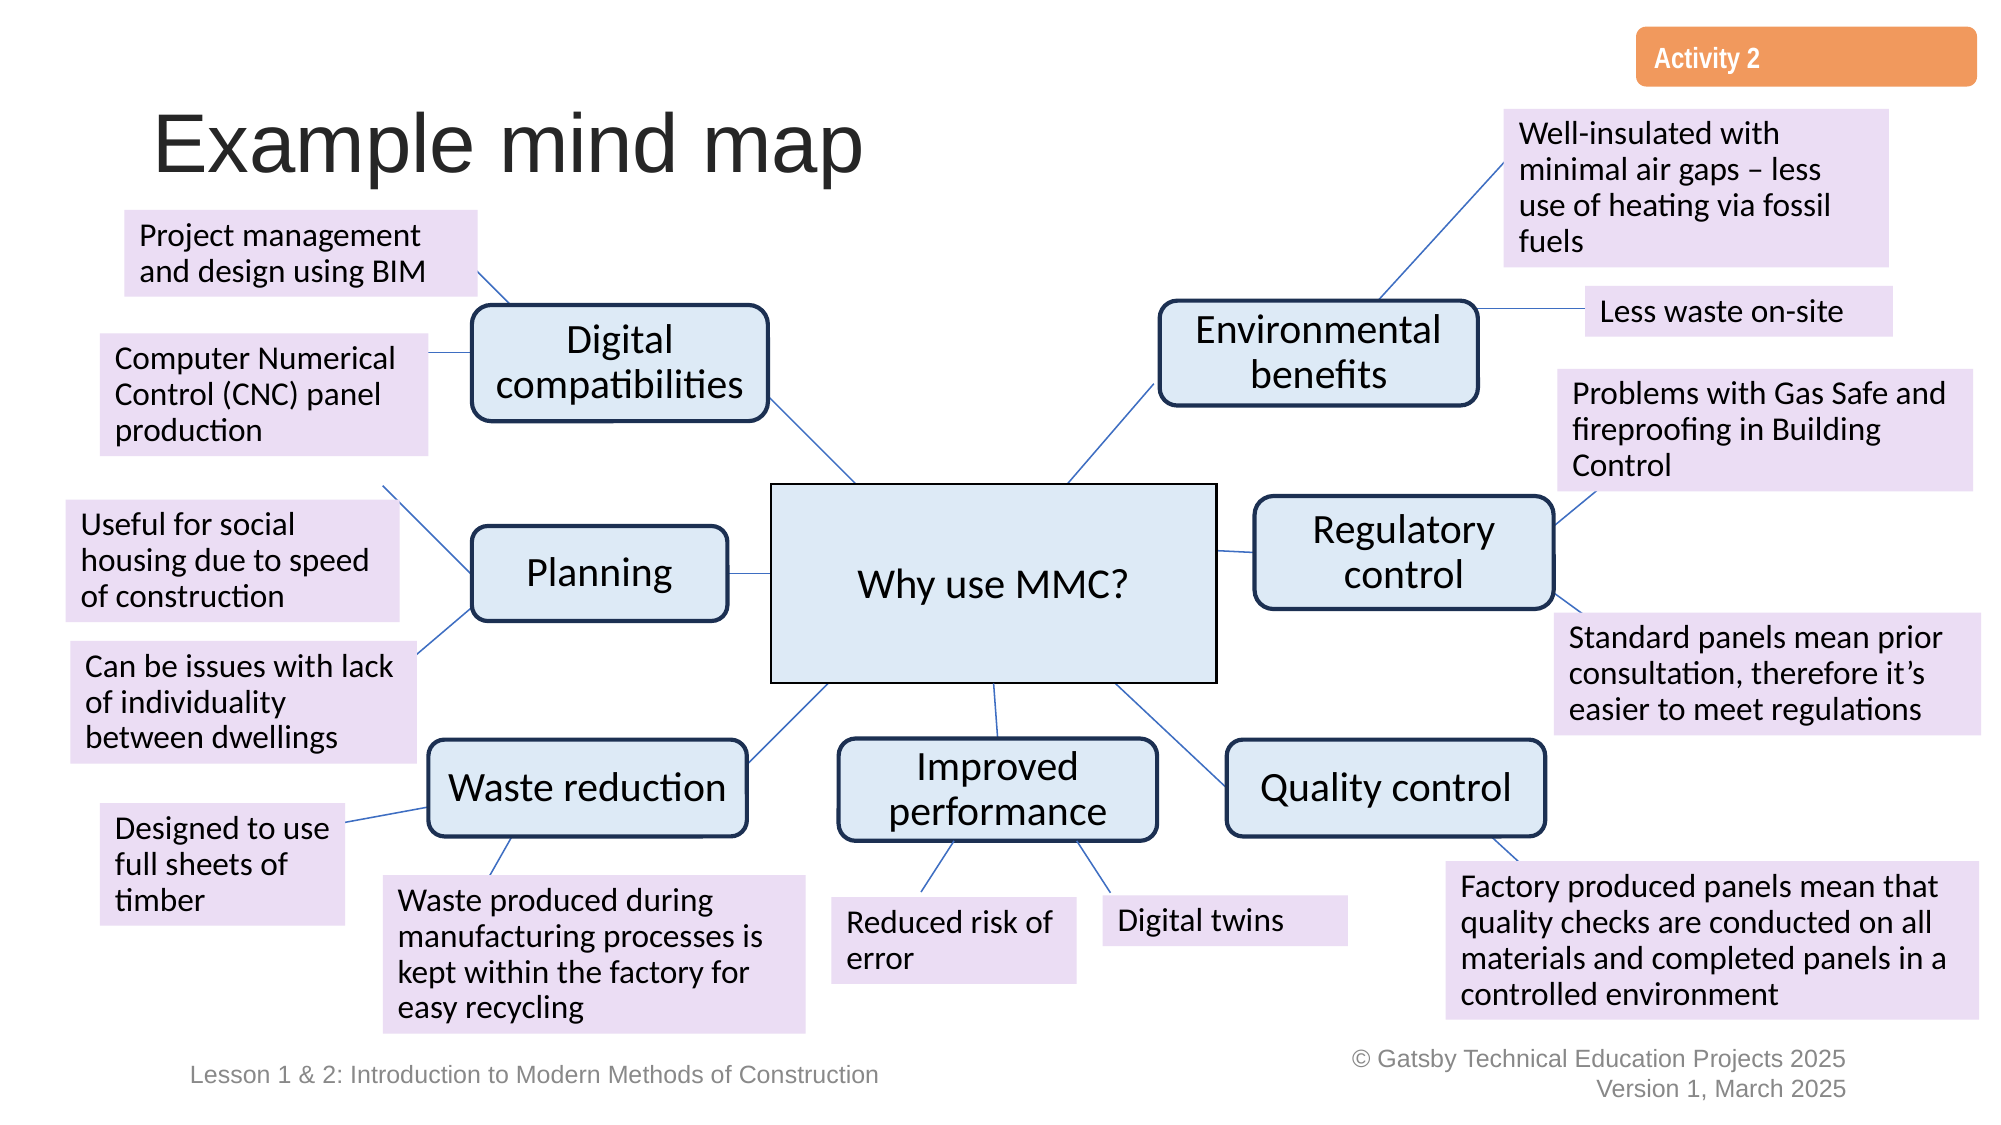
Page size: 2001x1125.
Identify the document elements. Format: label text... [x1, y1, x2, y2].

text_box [993, 683, 999, 742]
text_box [732, 669, 843, 780]
text_box Useful for social housing due to speed of construction [65, 499, 378, 623]
title Example mind map [137, 56, 1975, 235]
text_box Quality control [1226, 739, 1546, 837]
text_box Computer Numerical Control (CNC) panel production [99, 333, 429, 457]
text_box Factory produced panels mean that quality checks are conducted on all materials and completed panels in a controlled environment [1445, 861, 1980, 1020]
text_box Standard panels mean prior consultation, therefore it’s easier to meet regulations [1553, 612, 1982, 736]
text_box Planning [483, 526, 728, 622]
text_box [1509, 437, 1661, 563]
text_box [1354, 143, 1522, 327]
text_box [382, 602, 478, 684]
text_box Digital twins [1102, 895, 1348, 947]
text_box Designed to use full sheets of timber [99, 803, 346, 926]
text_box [1066, 383, 1154, 485]
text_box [449, 784, 542, 946]
text_box Environmental benefits [1159, 300, 1478, 406]
text_box Reduced risk of error [831, 897, 1077, 984]
text_box Digital compatibilities [471, 304, 768, 422]
text_box Less waste on-site [1585, 285, 1893, 337]
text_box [1526, 573, 1686, 689]
list Why use MMC? [770, 484, 1217, 684]
text_box Problems with Gas Safe and fireproofing in Building Control [1557, 368, 1974, 492]
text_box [765, 393, 879, 507]
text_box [920, 840, 955, 893]
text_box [1445, 794, 1642, 975]
text_box Can be issues with lack of individuality between dwellings [70, 640, 417, 764]
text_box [441, 235, 554, 348]
text_box Project management and design using BIM [124, 209, 478, 297]
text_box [382, 485, 495, 598]
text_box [1076, 840, 1111, 893]
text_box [1007, 582, 1227, 789]
text_box Activity 2 [1636, 26, 1978, 87]
text_box Regulatory control [1254, 496, 1524, 610]
text_box Well-insulated with minimal air gaps – less use of heating via fossil fuels [1503, 108, 1889, 268]
text_box Waste produced during manufacturing processes is kept within the factory for easy recycling [382, 875, 806, 1034]
text_box Waste reduction [428, 739, 747, 837]
text_box Improved performance [838, 738, 1158, 841]
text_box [1073, 543, 1255, 553]
list Lesson 1 & 2: Introduction to Modern Methods of Construction [137, 1042, 934, 1103]
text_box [323, 794, 444, 827]
